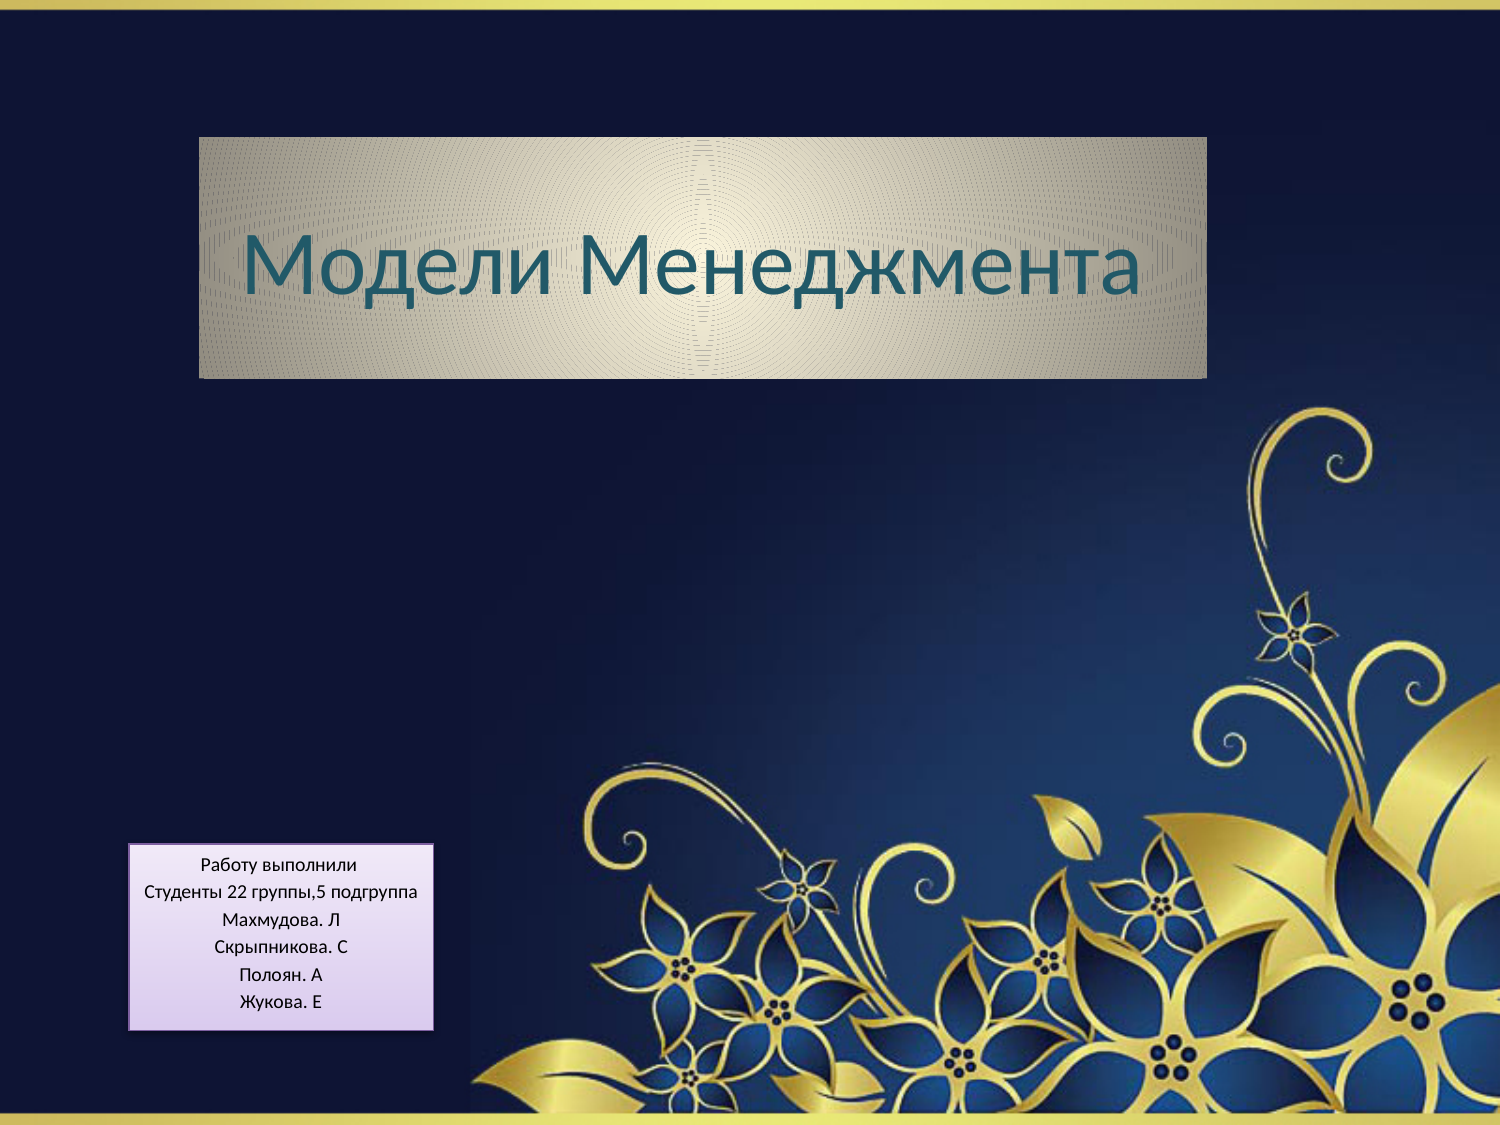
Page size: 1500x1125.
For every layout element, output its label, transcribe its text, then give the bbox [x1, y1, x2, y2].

title Модели Менеджмента [198, 136, 1208, 379]
picture [0, 0, 1500, 1125]
subtitle Работу выполнили Студенты 22 группы,5 подгруппа Махмудова. Л Скрыпникова. С Полоян. А Жукова. Е [128, 843, 434, 1031]
